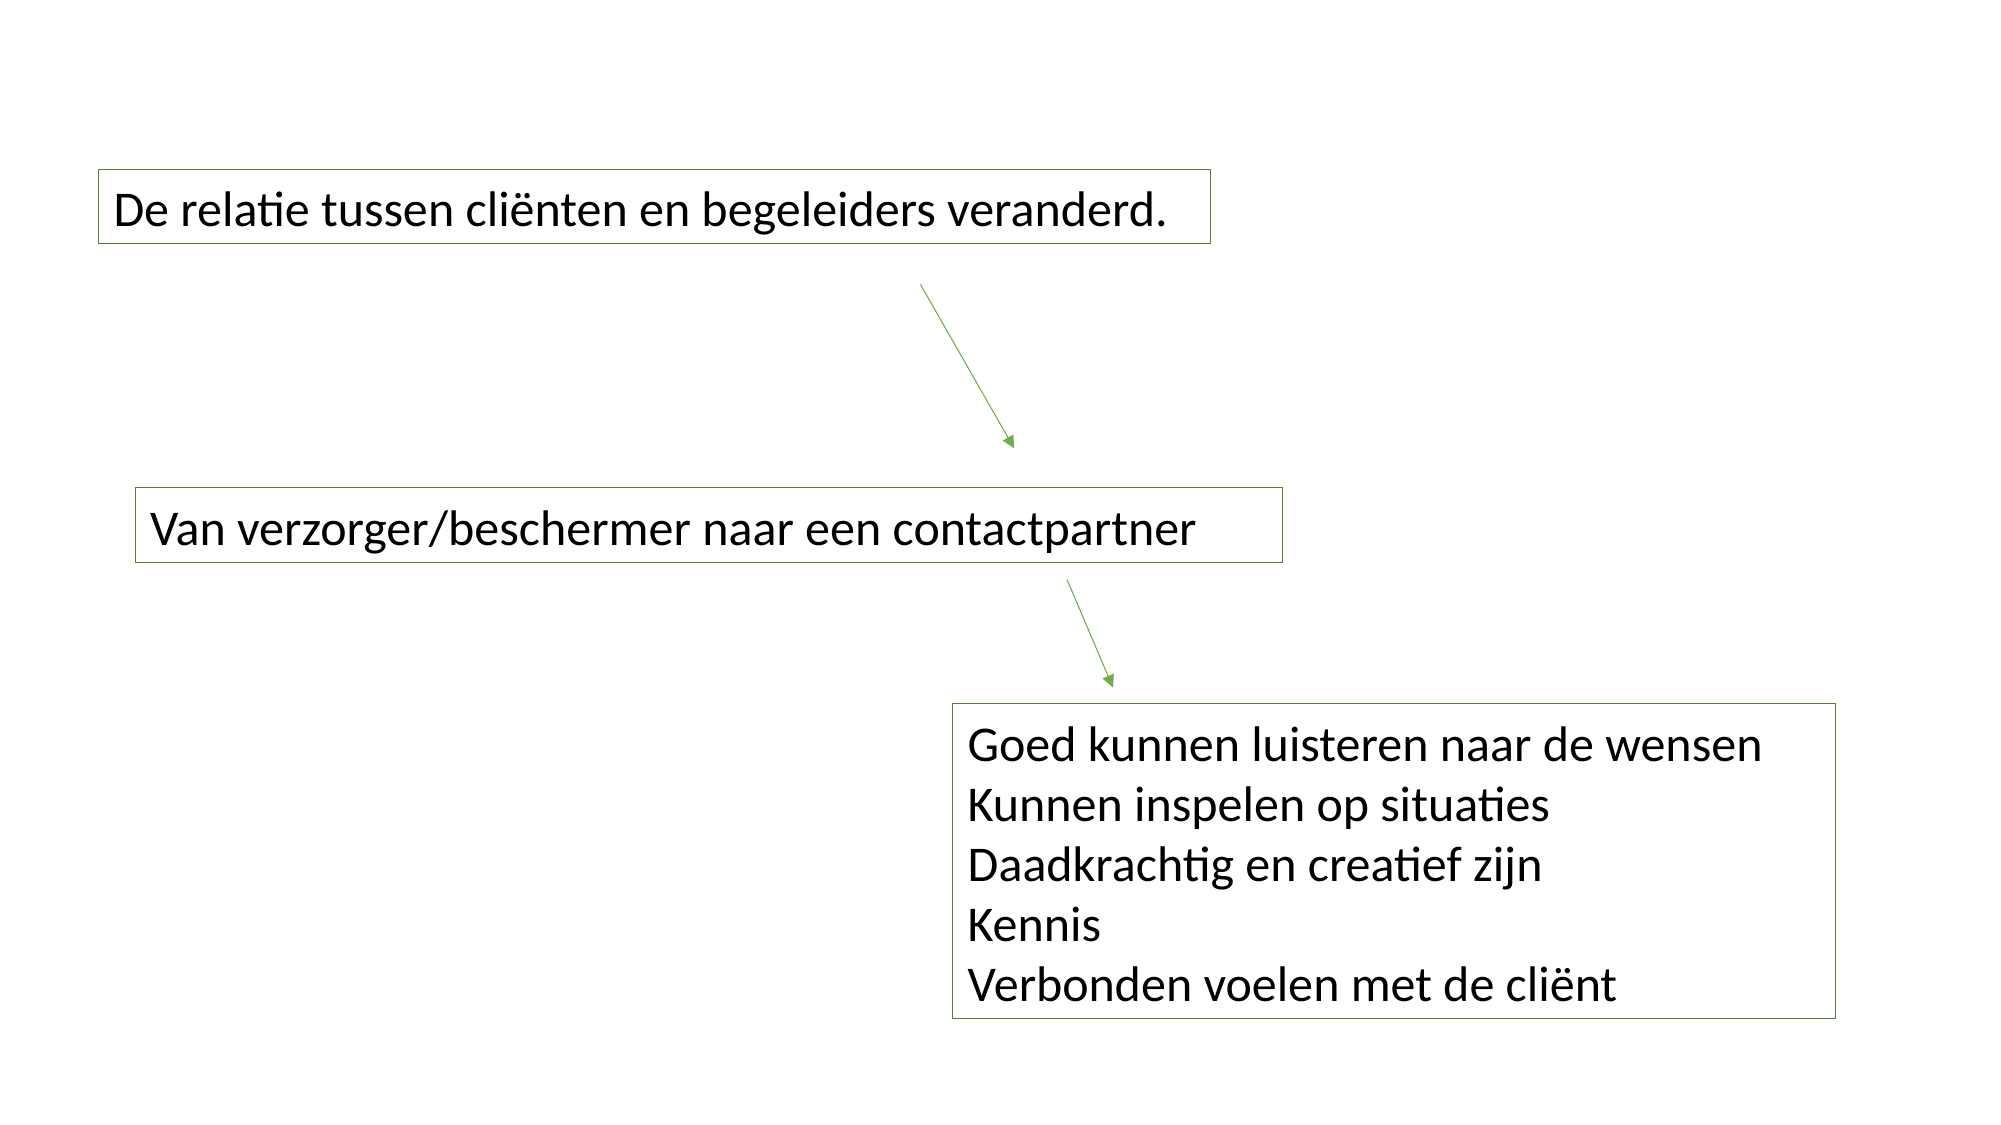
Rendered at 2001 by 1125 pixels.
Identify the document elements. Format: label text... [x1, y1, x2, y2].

text_box Goed kunnen luisteren naar de wensen Kunnen inspelen op situaties Daadkrachtig en creatief zijn Kennis Verbonden voelen met de cliënt [952, 703, 1836, 1019]
text_box Van verzorger/beschermer naar een contactpartner [135, 487, 1283, 563]
text_box De relatie tussen cliënten en begeleiders veranderd. [98, 169, 1211, 244]
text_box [920, 284, 1015, 449]
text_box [1067, 579, 1114, 688]
